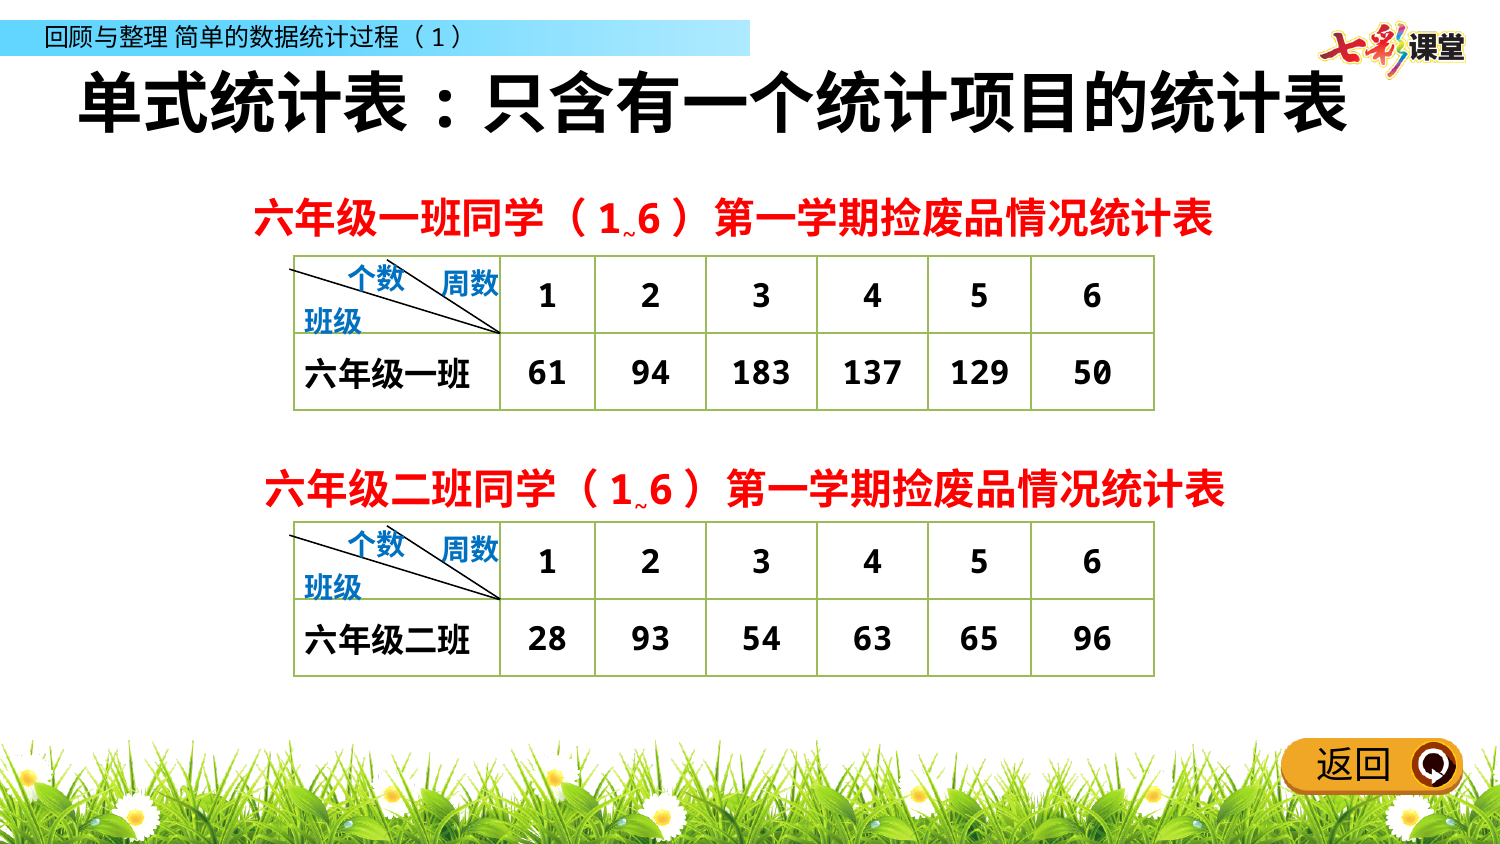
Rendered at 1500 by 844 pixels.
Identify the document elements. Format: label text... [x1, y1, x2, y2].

text_box 六年级一班同学（1~6）第一学期捡废品情况统计表 [242, 185, 1247, 254]
table_cell 129 [929, 334, 1030, 409]
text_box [288, 520, 512, 611]
table_header 6 [1032, 257, 1153, 332]
table_header 6 [1032, 526, 1153, 598]
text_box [288, 254, 512, 345]
table_cell 96 [1032, 600, 1153, 675]
table_header 3 [707, 257, 816, 332]
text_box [1281, 733, 1464, 795]
table_header 1 [514, 257, 594, 332]
table_header 5 [929, 526, 1030, 598]
table_header 5 [929, 257, 1030, 332]
table_cell 50 [1032, 334, 1153, 409]
table_header 1 [515, 526, 594, 598]
table_cell 94 [596, 334, 705, 409]
table_header 4 [818, 257, 927, 332]
table_cell 63 [818, 600, 927, 675]
table_cell 183 [707, 334, 816, 409]
table_header 2 [596, 526, 705, 598]
table_header 4 [818, 526, 927, 598]
table_cell 54 [707, 600, 816, 675]
table_cell 65 [929, 600, 1030, 675]
table_cell 六年级二班 [295, 619, 499, 675]
table_cell 93 [596, 600, 705, 675]
text_box 单式统计表:只含有一个统计项目的统计表 [64, 55, 1408, 147]
table_header 3 [707, 526, 816, 598]
table_cell 28 [501, 600, 594, 675]
table_cell 61 [501, 334, 594, 409]
text_box 六年级二班同学（1~6）第一学期捡废品情况统计表 [253, 457, 1294, 526]
picture [0, 740, 1500, 844]
table_cell 137 [818, 334, 927, 409]
picture [1316, 20, 1468, 80]
table_header 2 [596, 257, 705, 332]
table_cell 六年级一班 [295, 354, 499, 409]
